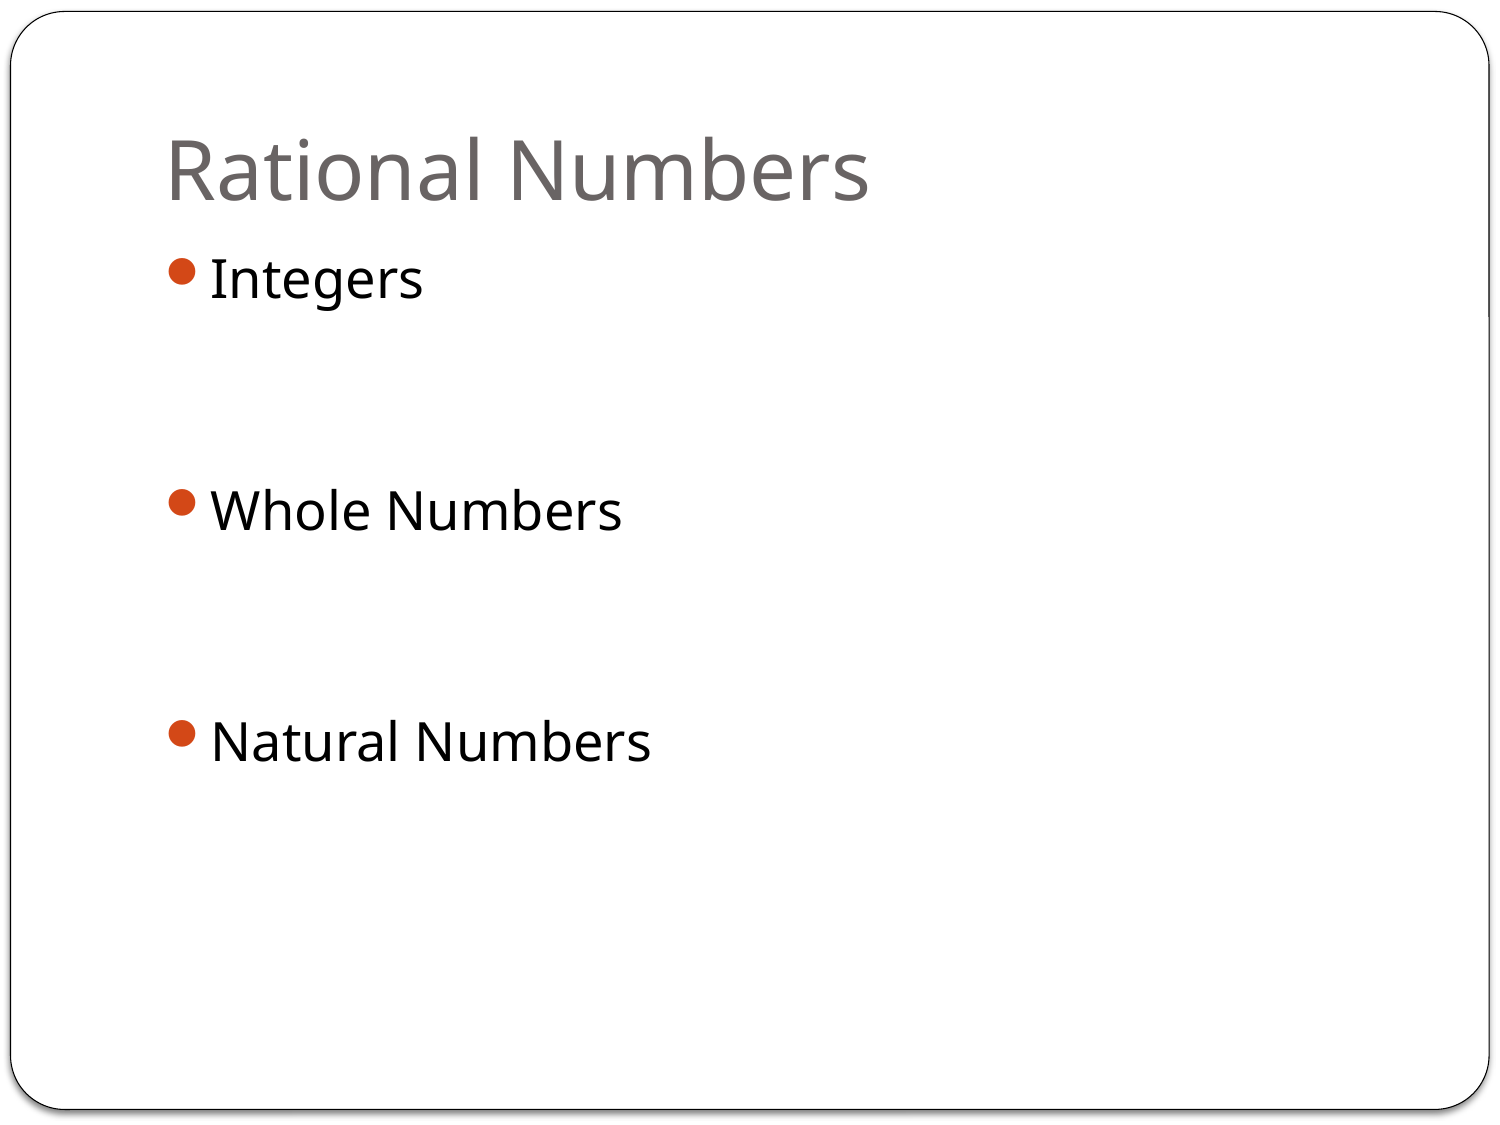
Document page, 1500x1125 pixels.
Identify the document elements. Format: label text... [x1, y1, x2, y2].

list Integers Whole Numbers Natural Numbers [150, 237, 1425, 988]
title Rational Numbers [150, 45, 1425, 233]
